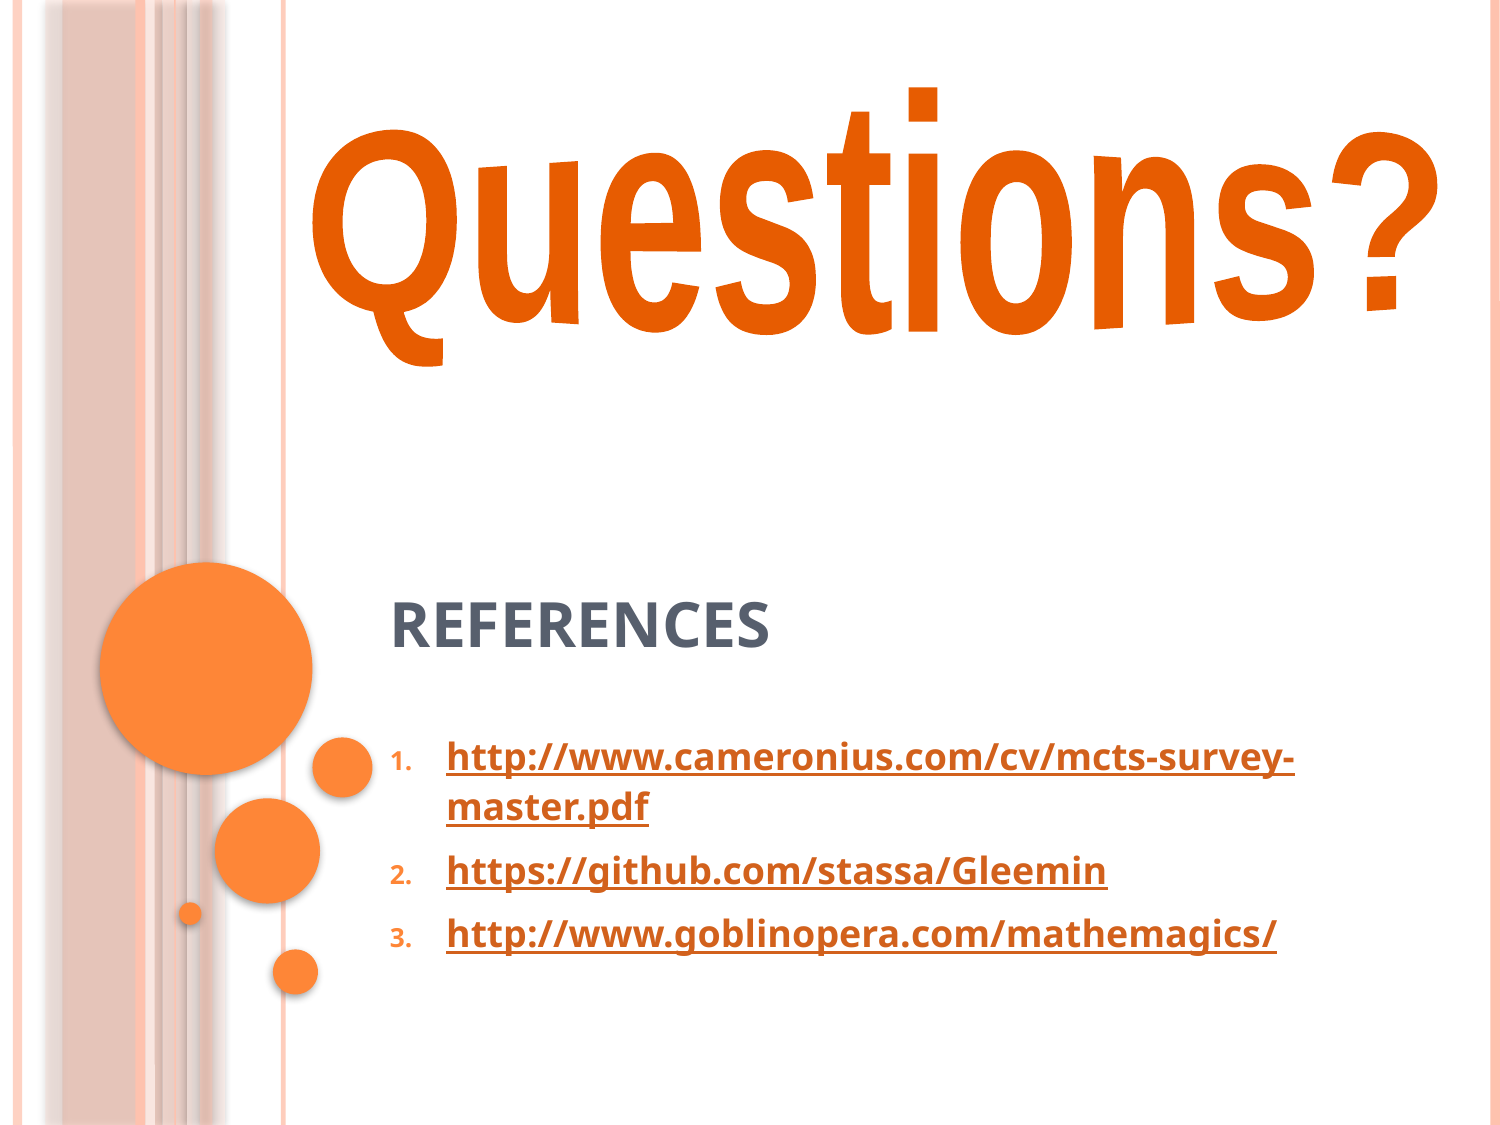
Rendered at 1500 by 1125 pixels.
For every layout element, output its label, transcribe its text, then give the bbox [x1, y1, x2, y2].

title References [375, 357, 1388, 668]
subtitle http://www.cameronius.com/cv/mcts-survey-master.pdf https://github.com/stassa/Gleemin http://www.goblinopera.com/mathemagics/ [375, 725, 1388, 1046]
